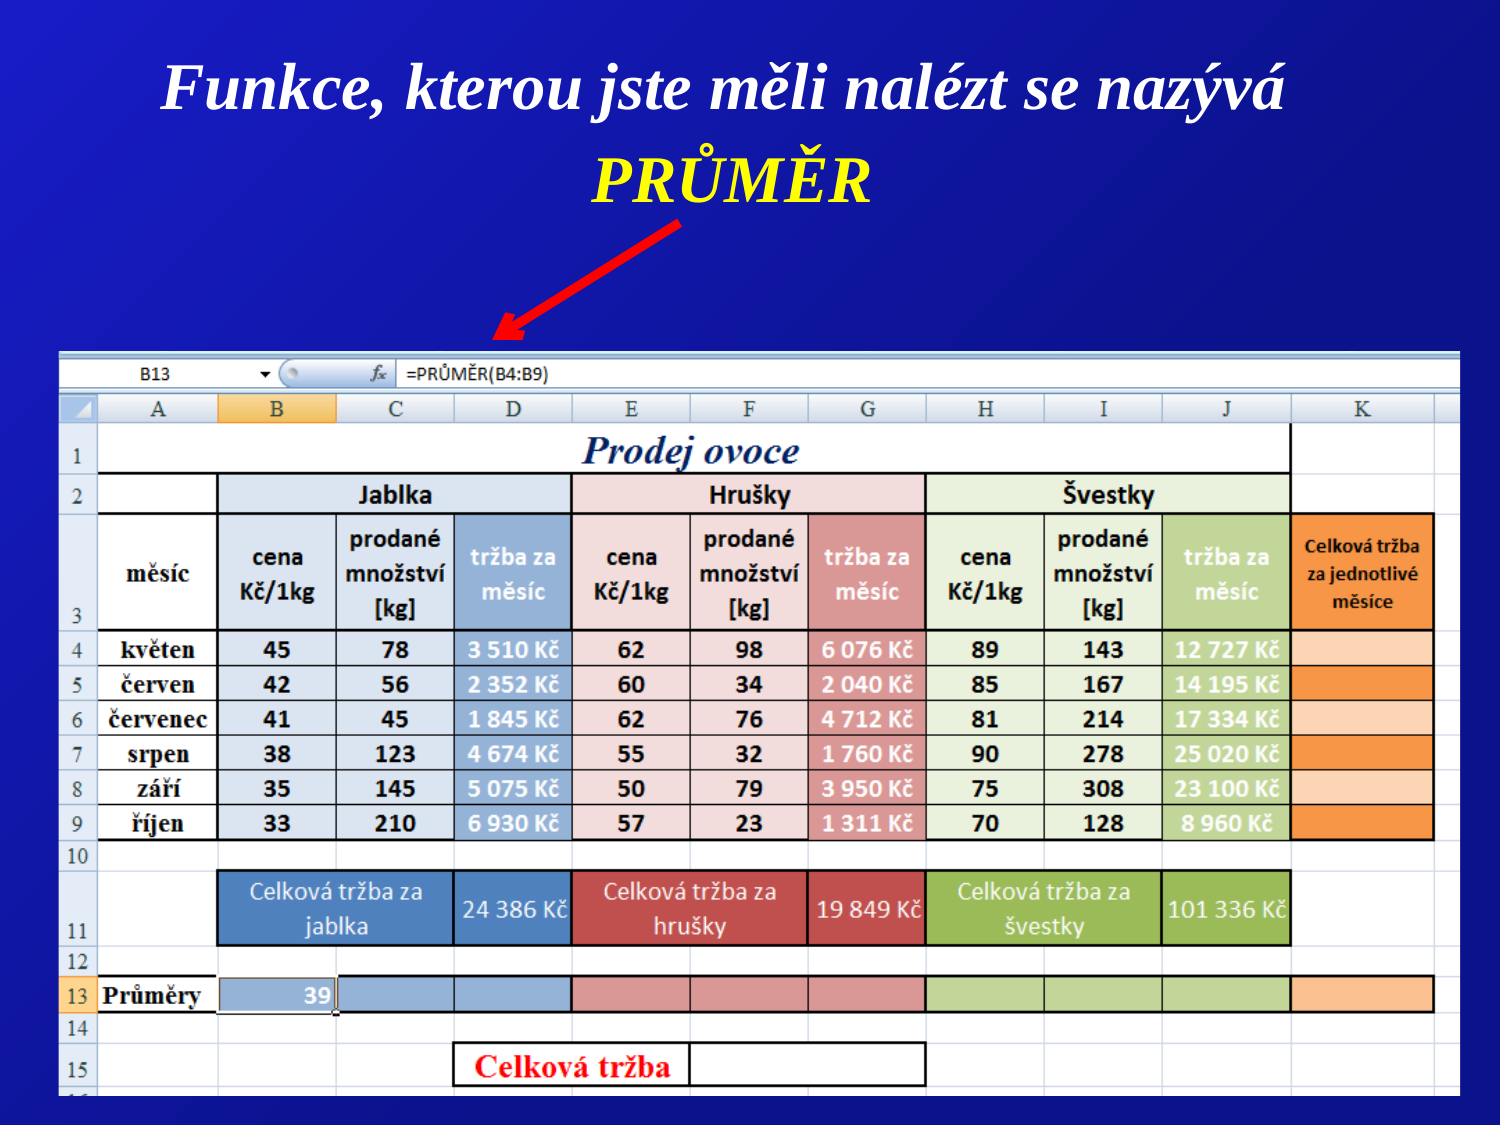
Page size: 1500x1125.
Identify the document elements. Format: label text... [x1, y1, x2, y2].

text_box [491, 222, 680, 340]
picture [58, 351, 1461, 1096]
text_box Funkce, kterou jste měli nalézt se nazývá PRŮMĚR [35, 35, 1430, 258]
